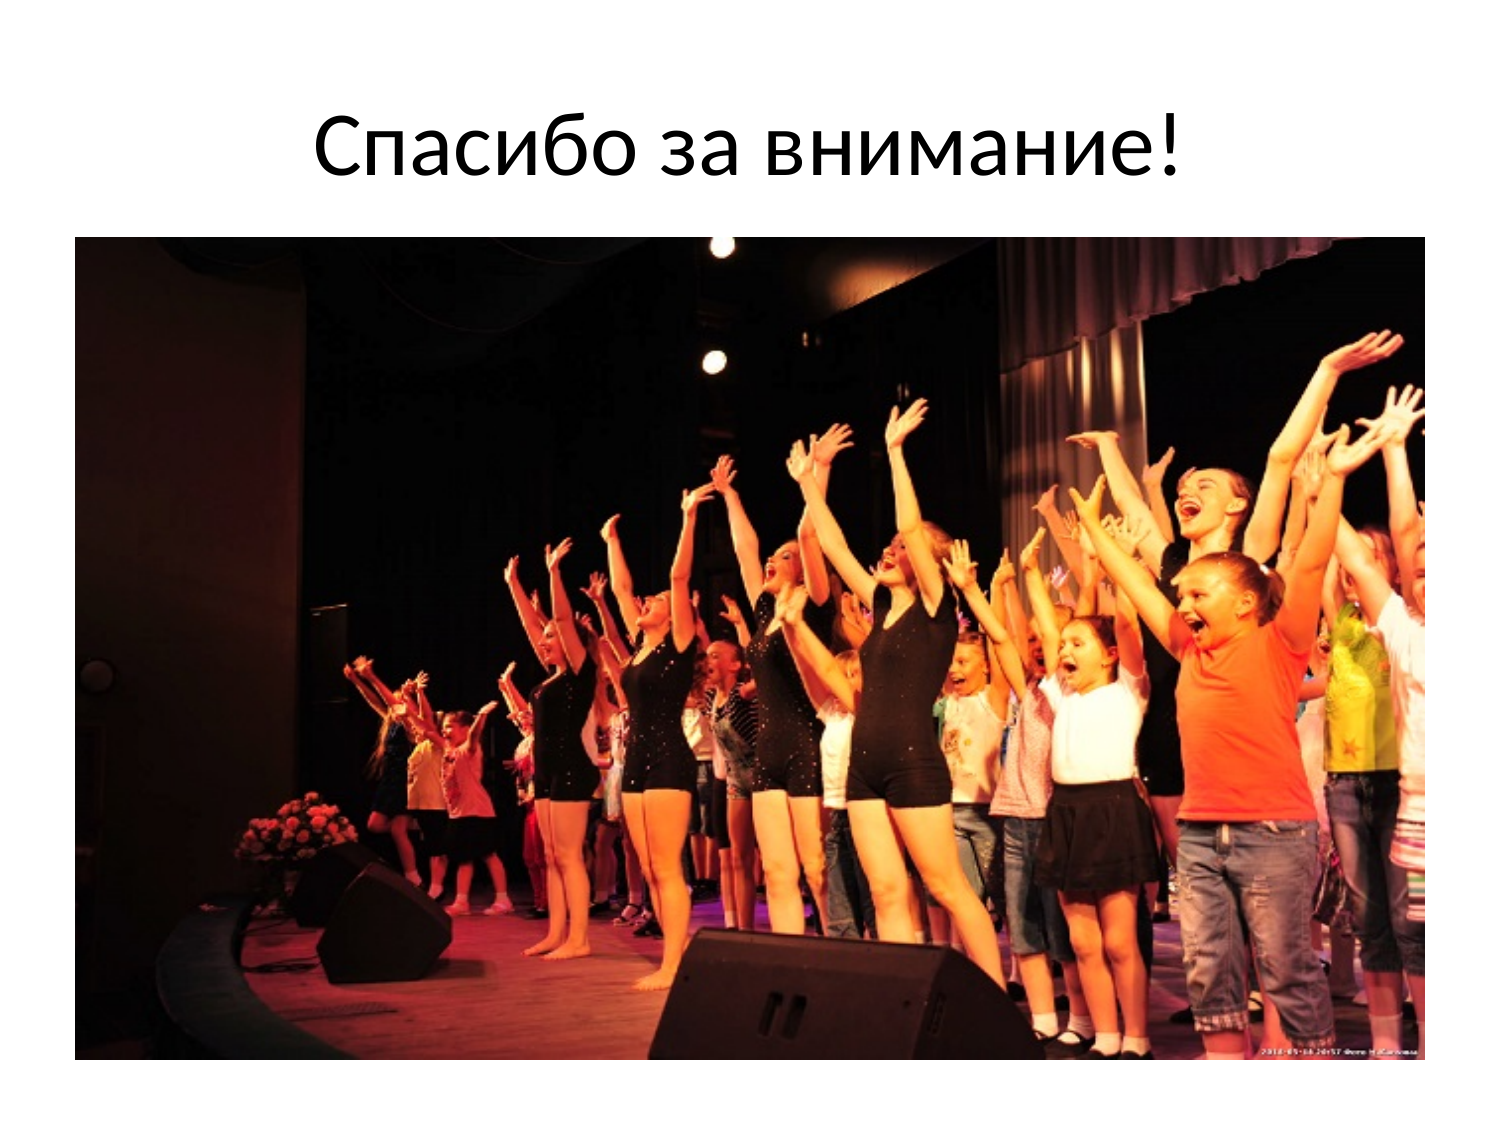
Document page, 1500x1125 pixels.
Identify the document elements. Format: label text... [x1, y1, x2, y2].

picture [74, 237, 1426, 1060]
title Спасибо за внимание! [75, 45, 1425, 233]
